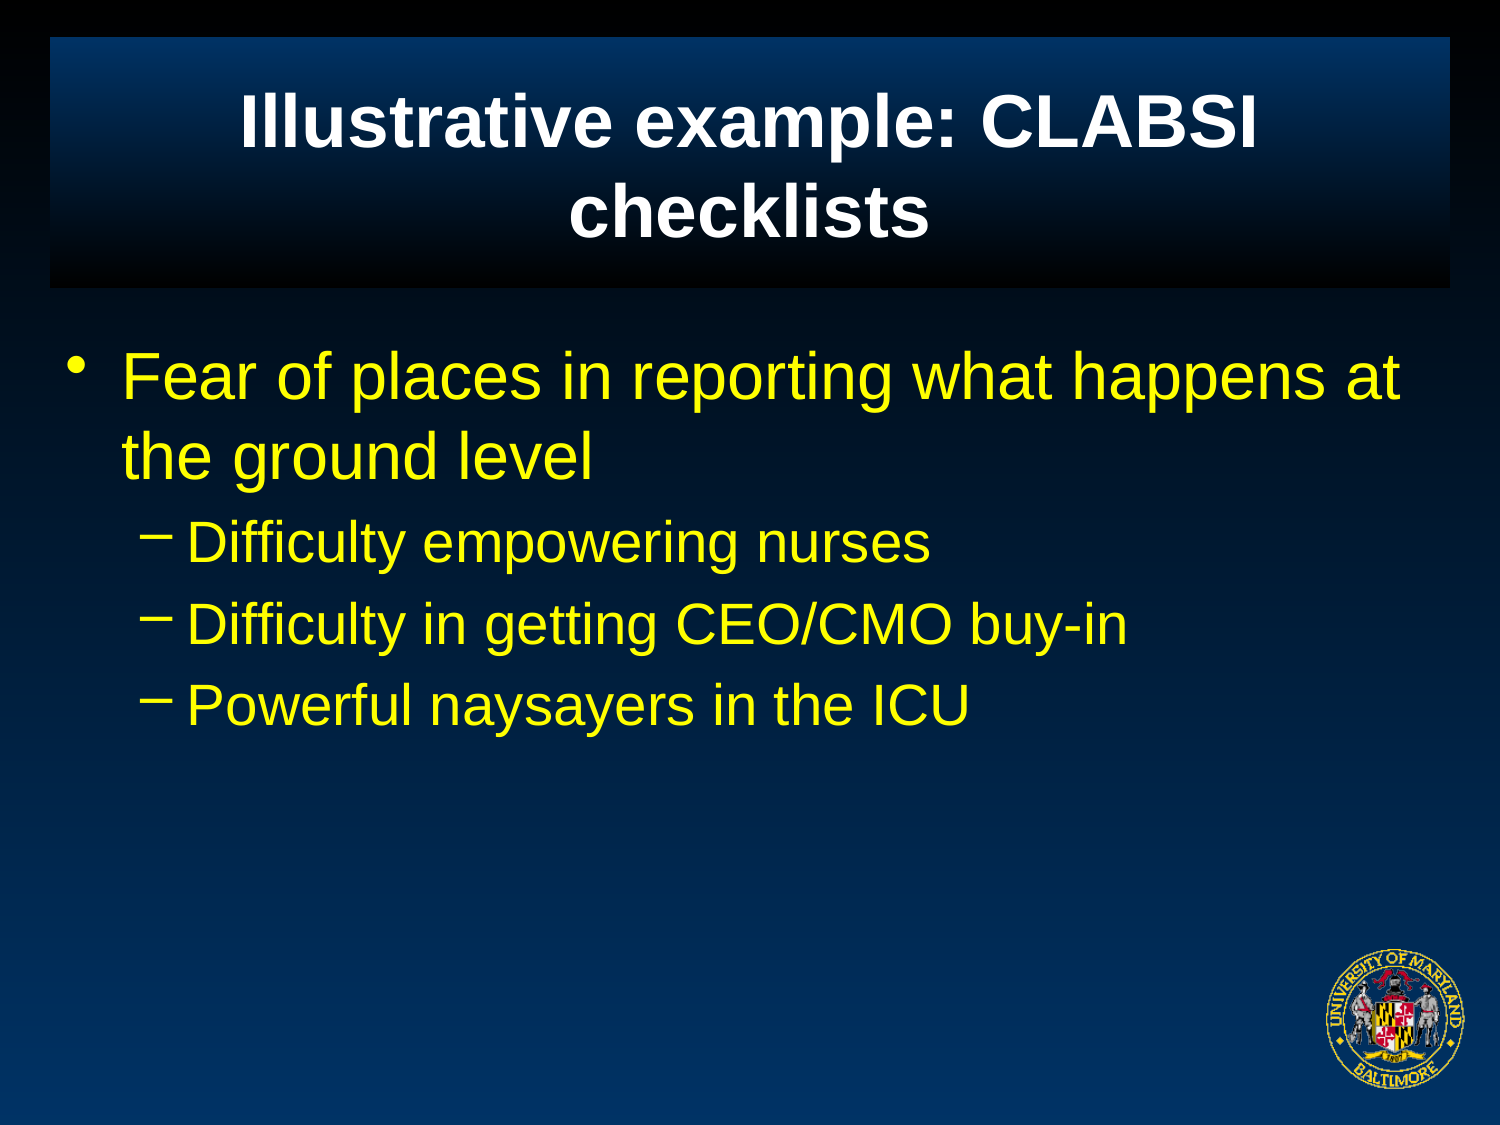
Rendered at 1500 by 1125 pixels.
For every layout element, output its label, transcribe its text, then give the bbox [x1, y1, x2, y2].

list Fear of places in reporting what happens at the ground level Difficulty empowering nurses Difficulty in getting CEO/CMO buy-in Powerful naysayers in the ICU [49, 324, 1451, 1088]
title Illustrative example: CLABSI checklists [49, 37, 1451, 288]
picture [1325, 949, 1468, 1108]
